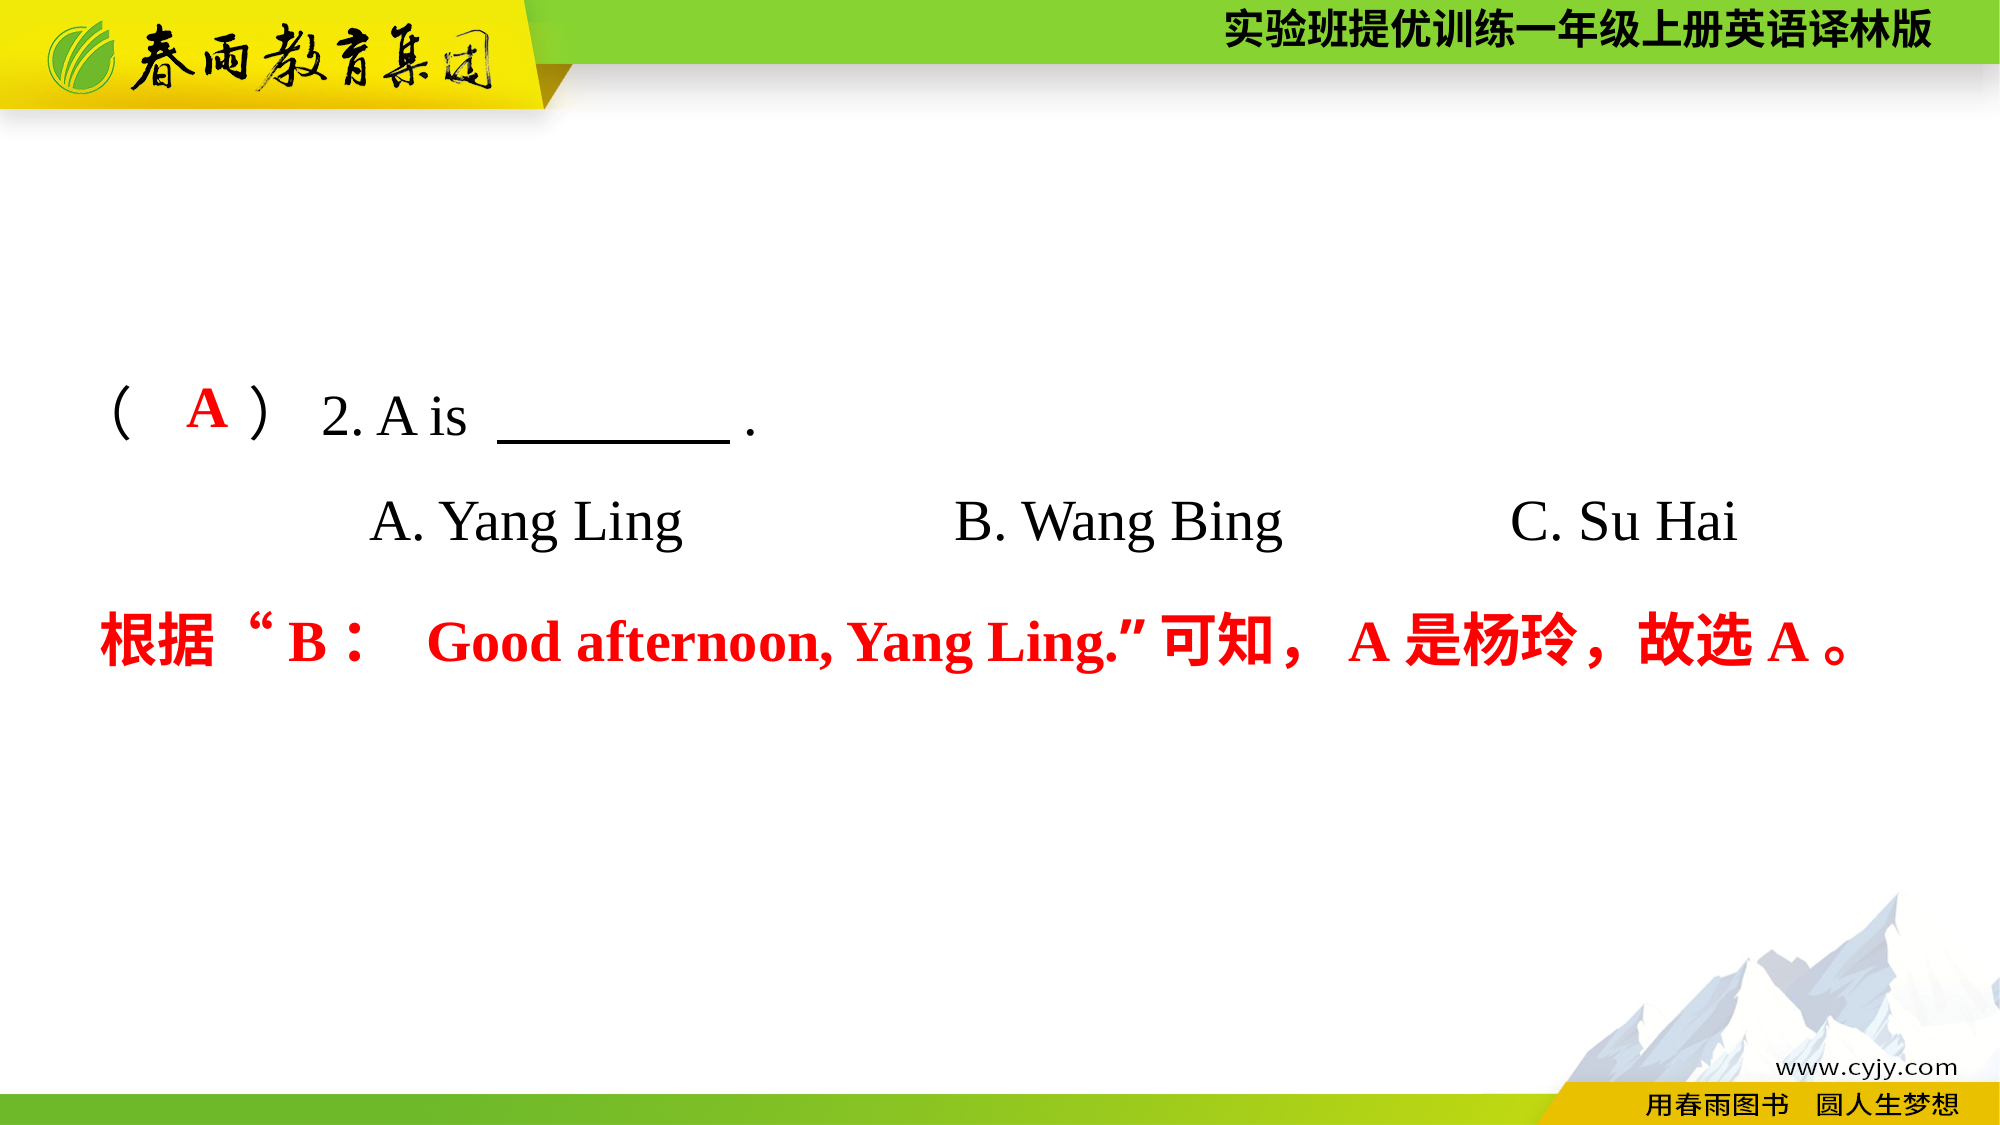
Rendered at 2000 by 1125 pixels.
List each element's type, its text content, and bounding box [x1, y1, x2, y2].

list （ ）2. A is . A. Yang Ling B. Wang Bing C. Su Hai [59, 335, 1944, 550]
picture [0, 0, 2000, 1125]
text_box 根据“B： Good afternoon, Yang Ling.”可知，A是杨玲，故选A。 [84, 561, 1969, 681]
text_box A [171, 361, 244, 447]
